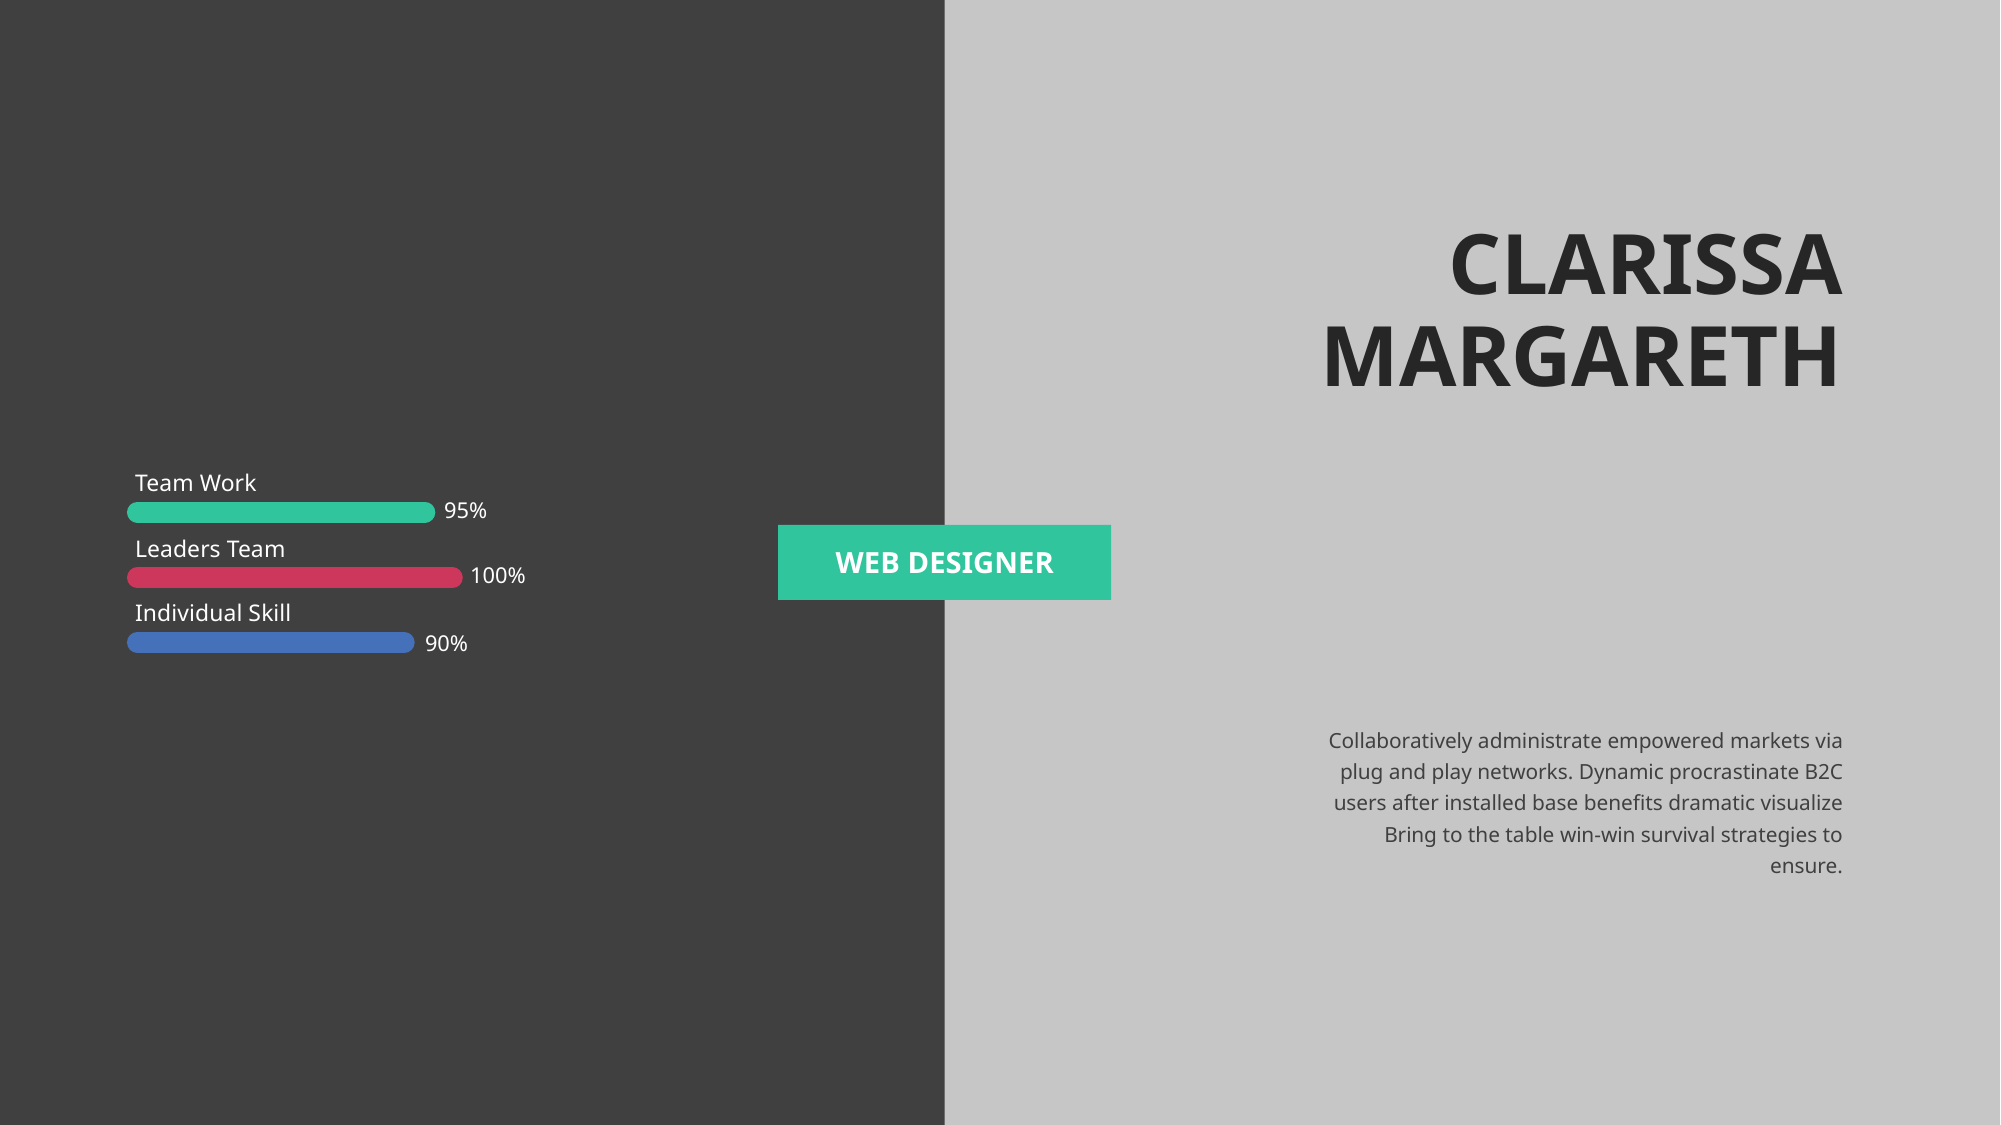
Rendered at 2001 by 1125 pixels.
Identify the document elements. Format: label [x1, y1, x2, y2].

text_box [778, 524, 1112, 600]
text_box [135, 468, 528, 657]
picture [0, 0, 2000, 1125]
